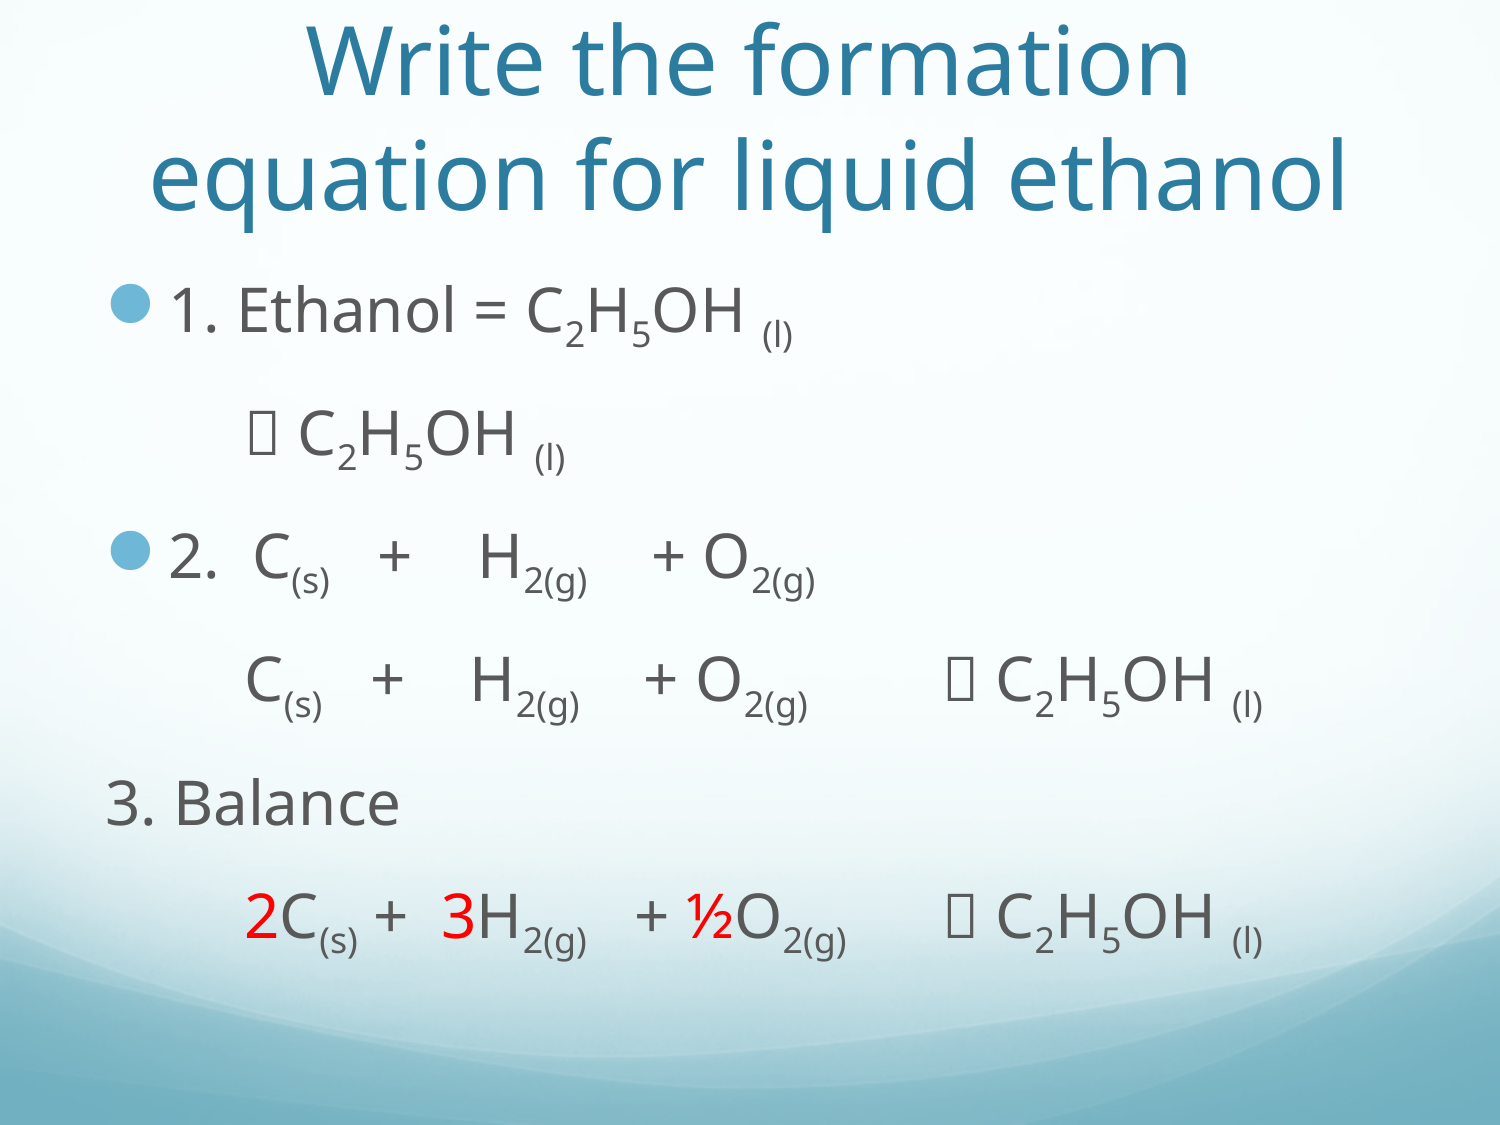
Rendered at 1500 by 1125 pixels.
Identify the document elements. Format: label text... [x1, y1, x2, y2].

title Write the formation equation for liquid ethanol [90, 17, 1410, 237]
list 1. Ethanol = C2H5OH (l)  C2H5OH (l) 2. C(s) + H2(g) + O2(g) C(s) + H2(g) + O2(g)  C2H5OH (l) 3. Balance 2C(s) + 3H2(g) + ½O2(g)  C2H5OH (l) [90, 262, 1410, 975]
